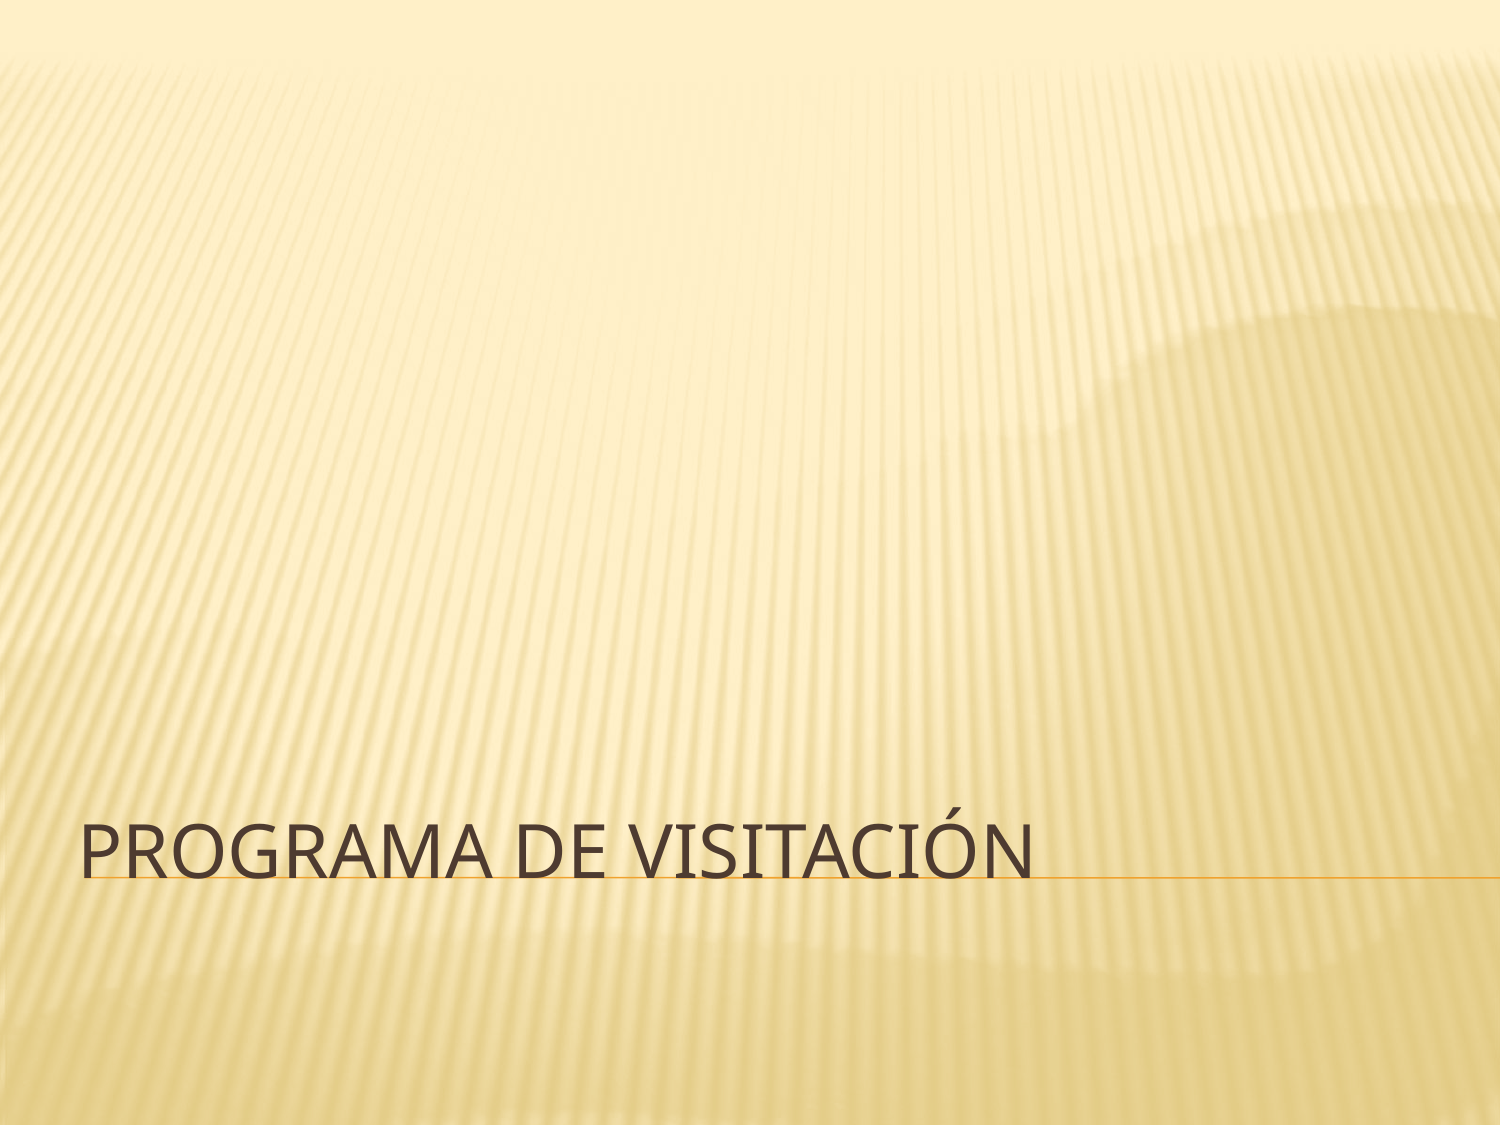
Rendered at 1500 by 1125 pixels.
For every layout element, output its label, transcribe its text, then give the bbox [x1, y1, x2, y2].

title Programa de visitación [62, 796, 1450, 997]
